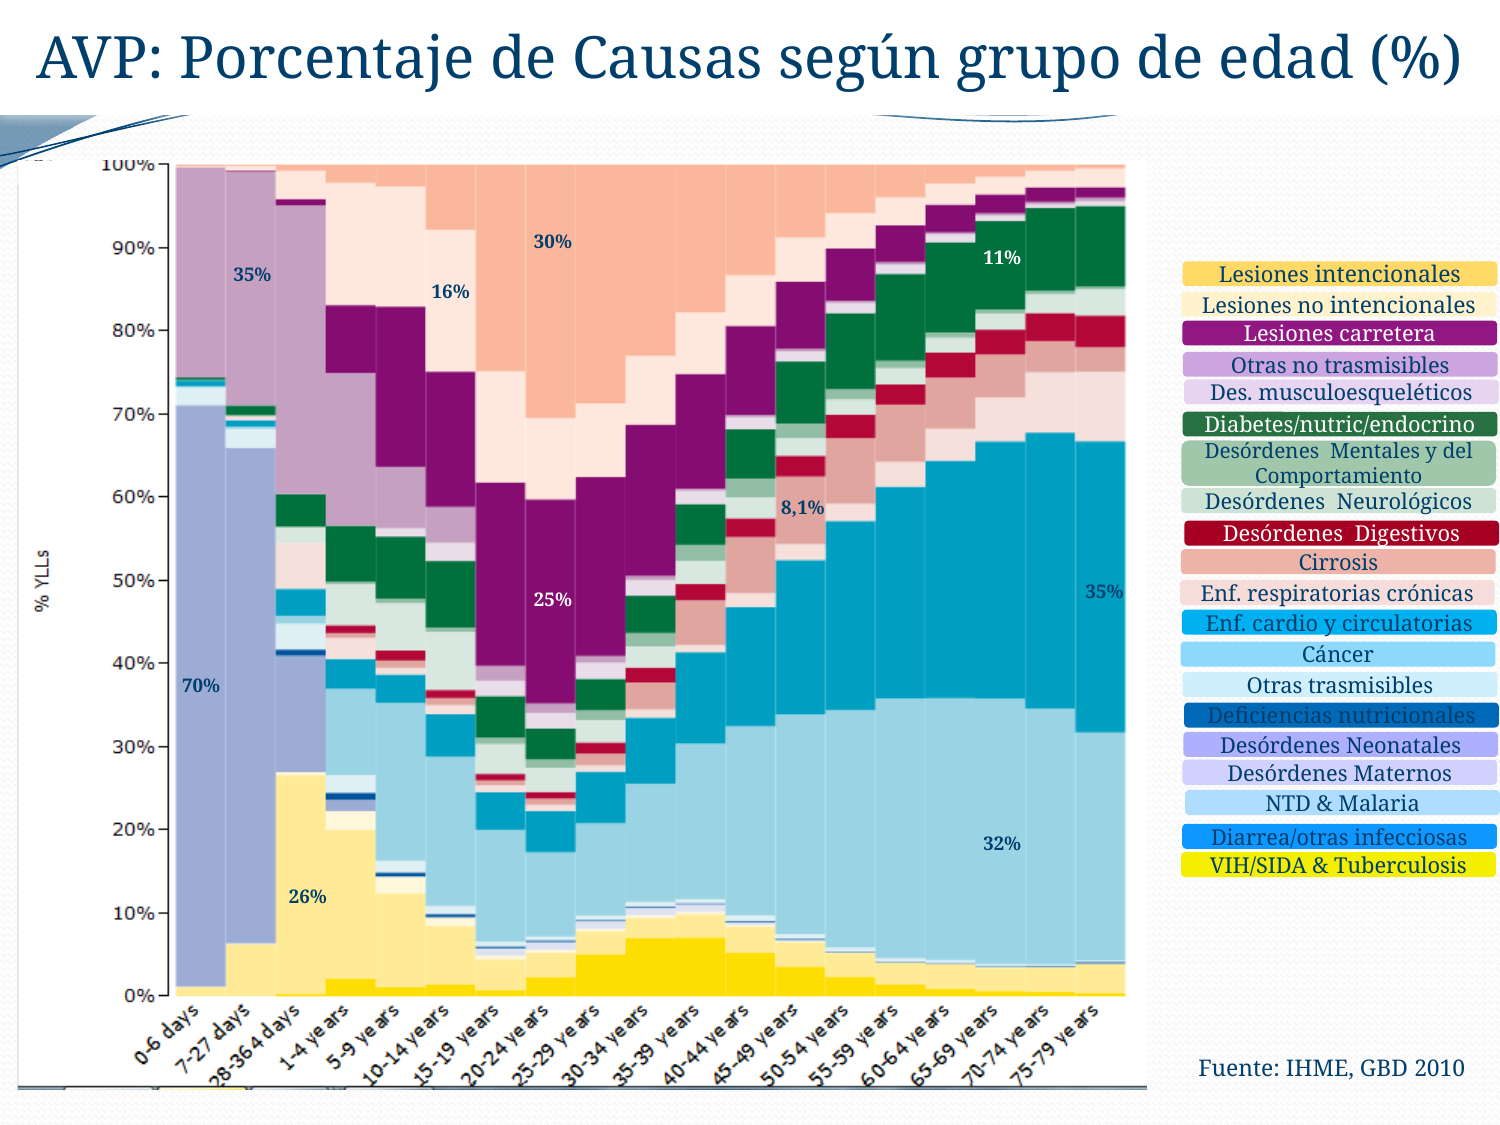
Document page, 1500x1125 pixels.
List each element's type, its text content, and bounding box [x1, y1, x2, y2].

text_box AVP: Porcentaje de Causas según grupo de edad (%) [0, 0, 1500, 115]
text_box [17, 160, 1500, 1090]
